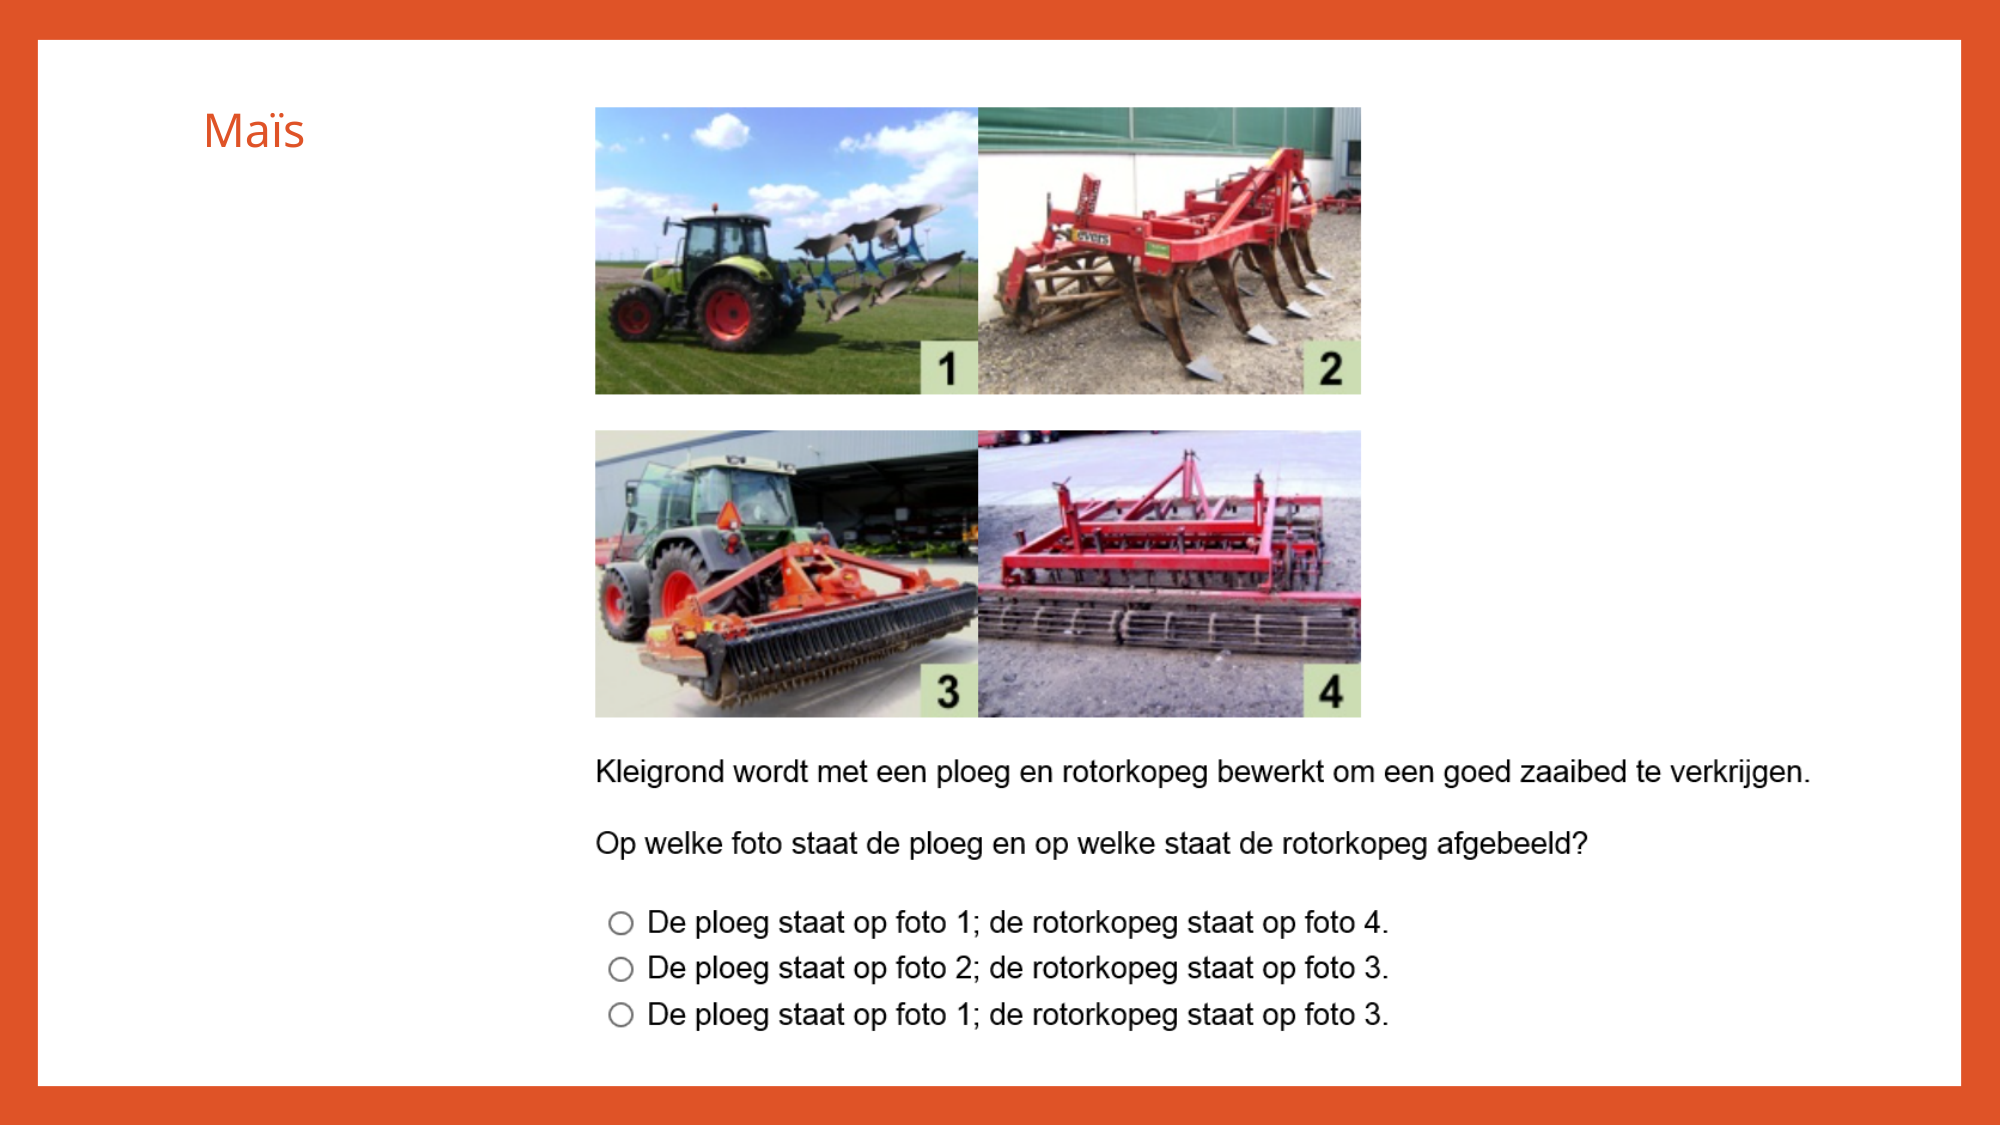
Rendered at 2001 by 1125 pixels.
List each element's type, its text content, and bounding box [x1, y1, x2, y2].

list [581, 99, 1878, 1044]
title Maïs [187, 99, 581, 166]
